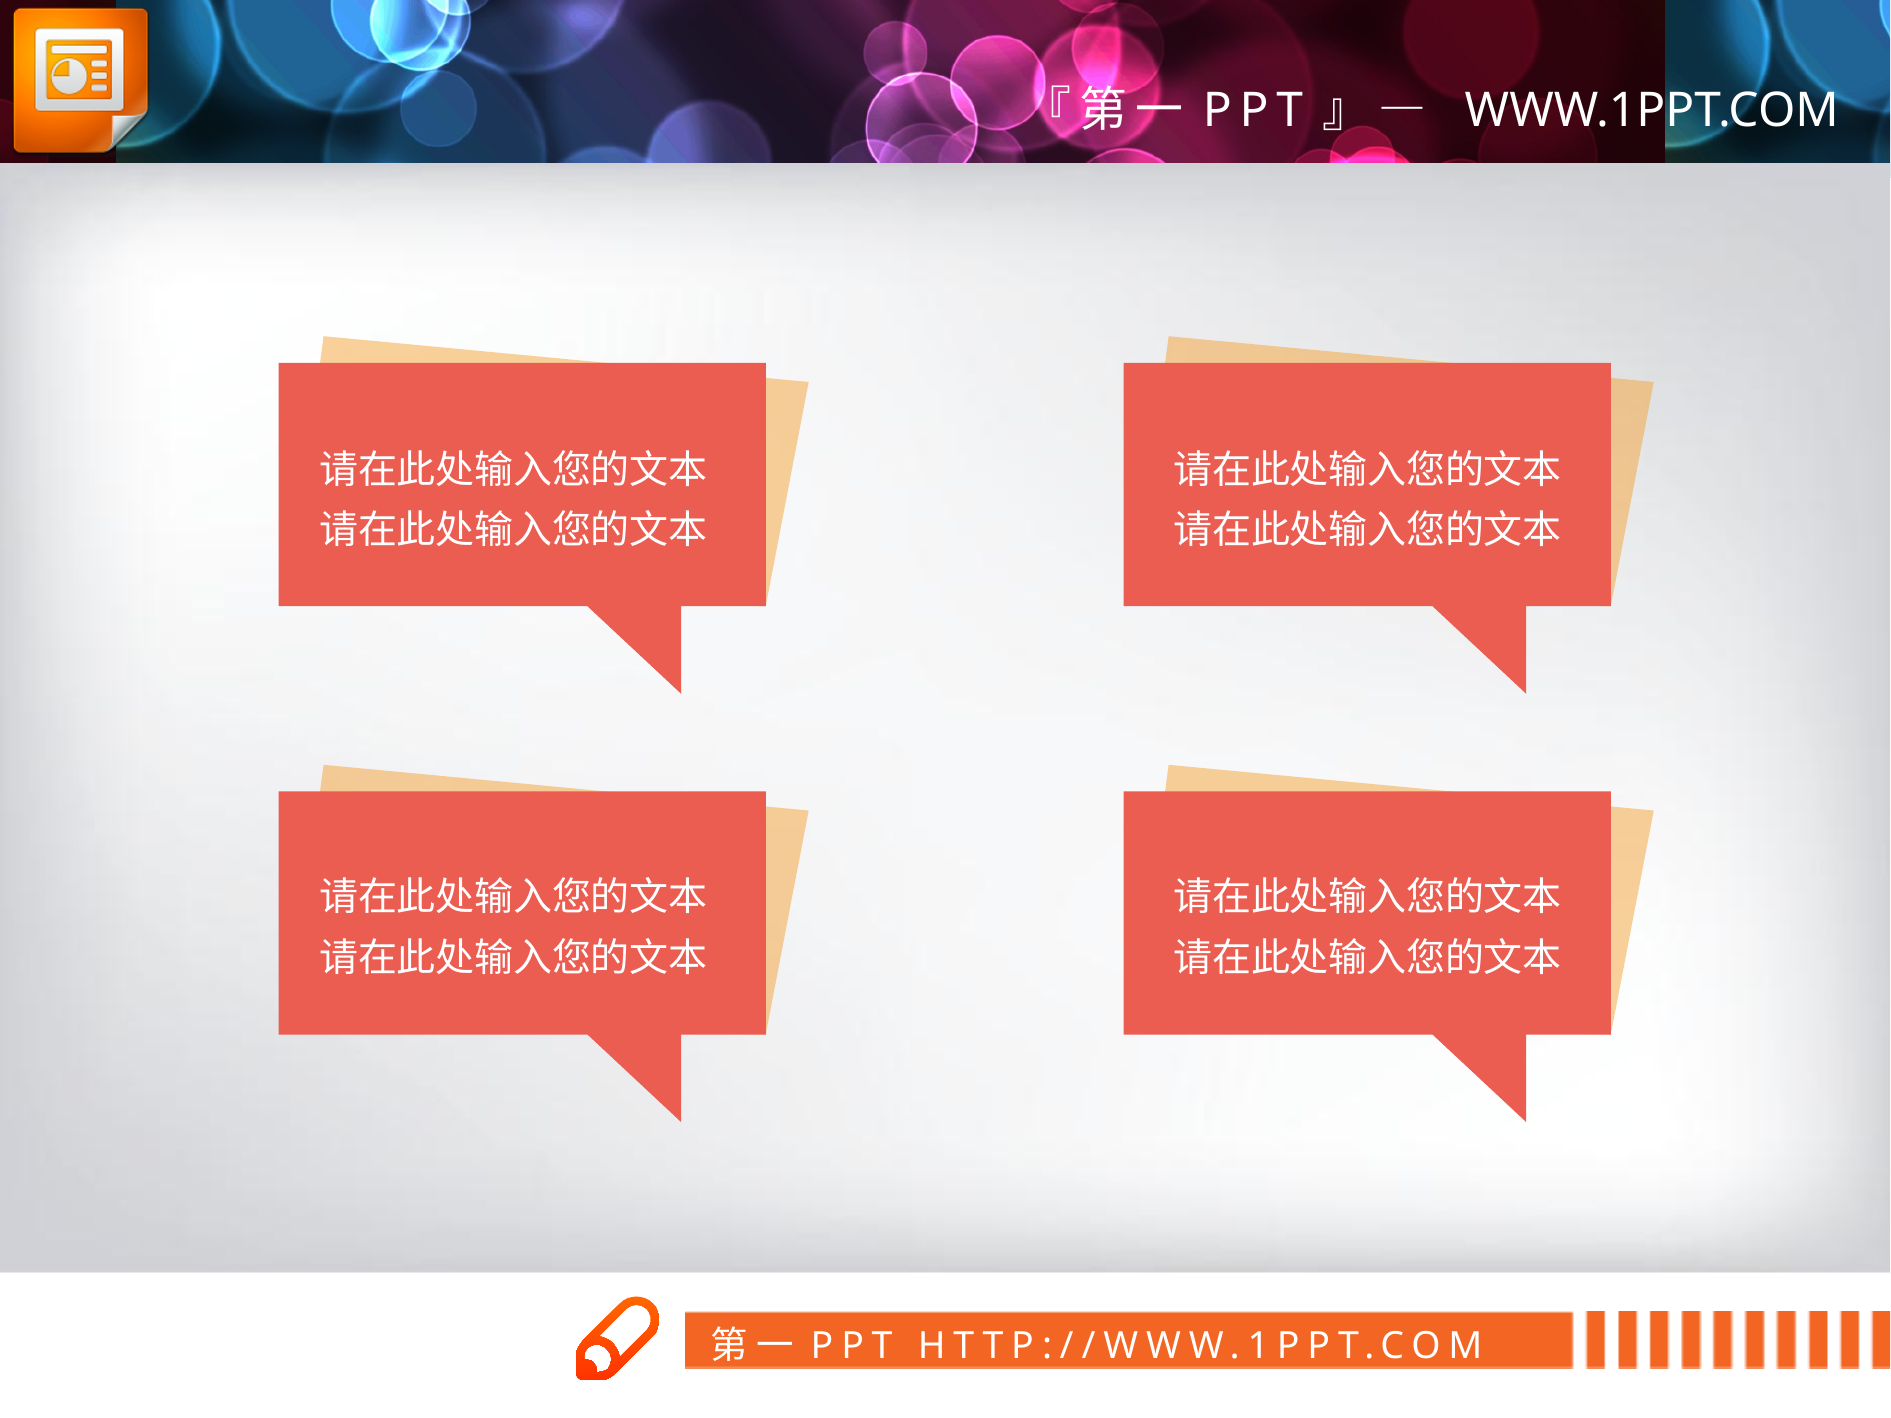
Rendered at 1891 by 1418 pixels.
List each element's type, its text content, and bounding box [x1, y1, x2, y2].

picture [0, 0, 1891, 1275]
text_box [1123, 791, 1611, 1123]
text_box 请在此处输入您的文本 请在此处输入您的文本 [293, 423, 733, 559]
text_box [766, 377, 809, 605]
text_box [1611, 377, 1654, 606]
text_box [320, 336, 598, 362]
text_box [1123, 362, 1611, 694]
text_box [278, 362, 766, 694]
text_box 请在此处输入您的文本 请在此处输入您的文本 [293, 850, 733, 987]
text_box [1611, 806, 1654, 1034]
picture [685, 1311, 1891, 1369]
text_box 请在此处输入您的文本 请在此处输入您的文本 [1148, 423, 1587, 559]
text_box [1165, 336, 1443, 362]
text_box [1165, 764, 1447, 791]
text_box [766, 806, 809, 1034]
text_box [278, 791, 766, 1123]
text_box [320, 764, 602, 791]
text_box 请在此处输入您的文本 请在此处输入您的文本 [1148, 850, 1587, 987]
